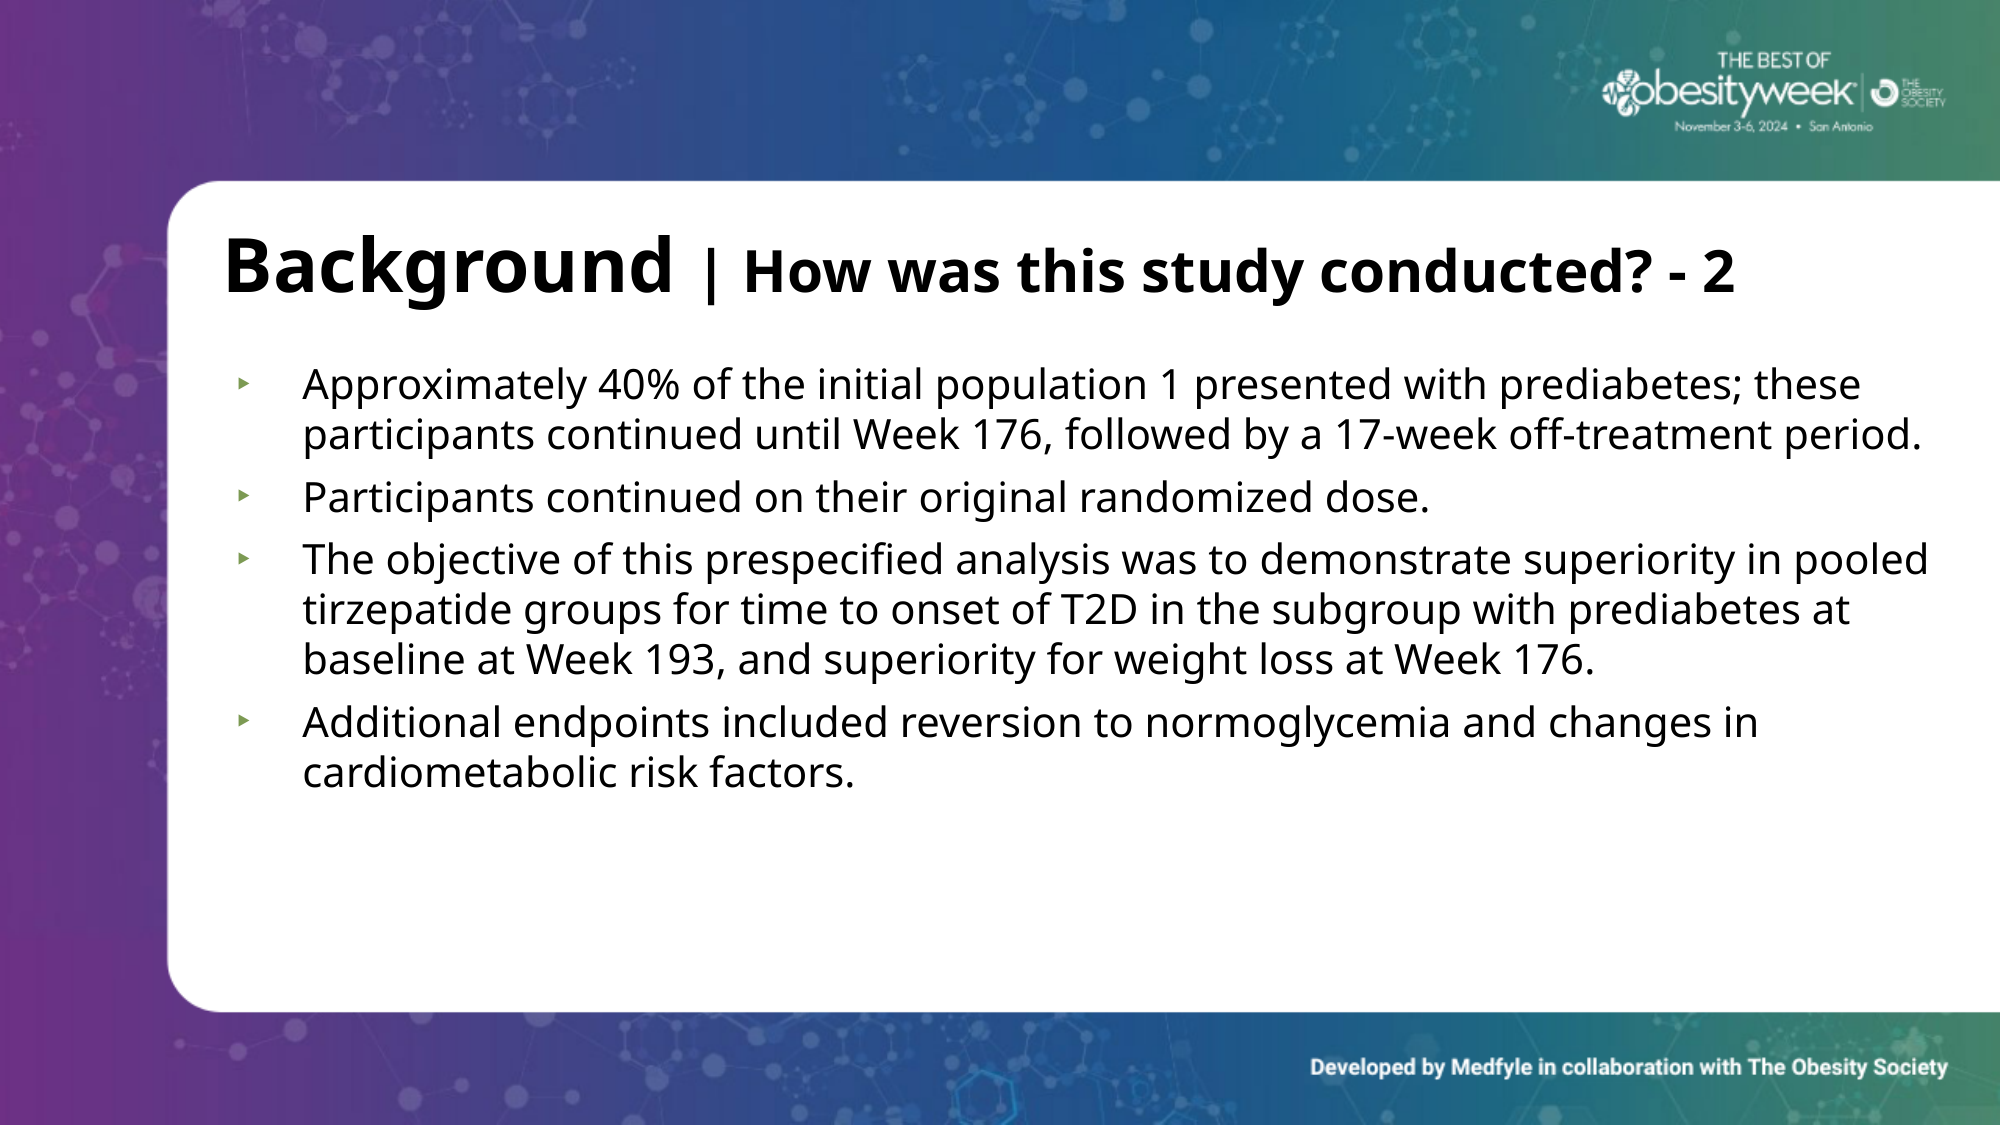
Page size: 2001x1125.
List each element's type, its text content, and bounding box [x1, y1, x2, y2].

title Background | How was this study conducted? - 2 [207, 211, 1918, 326]
list Approximately 40% of the initial population 1 presented with prediabetes; these participants continued until Week 176, followed by a 17-week off-treatment period. Participants continued on their original randomized dose. The objective of this prespecified analysis was to demonstrate superiority in pooled tirzepatide groups for time to onset of T2D in the subgroup with prediabetes at baseline at Week 193, and superiority for weight loss at Week 176. Additional endpoints included reversion to normoglycemia and changes in cardiometabolic risk factors. [212, 350, 1975, 995]
picture [0, 0, 2000, 1125]
